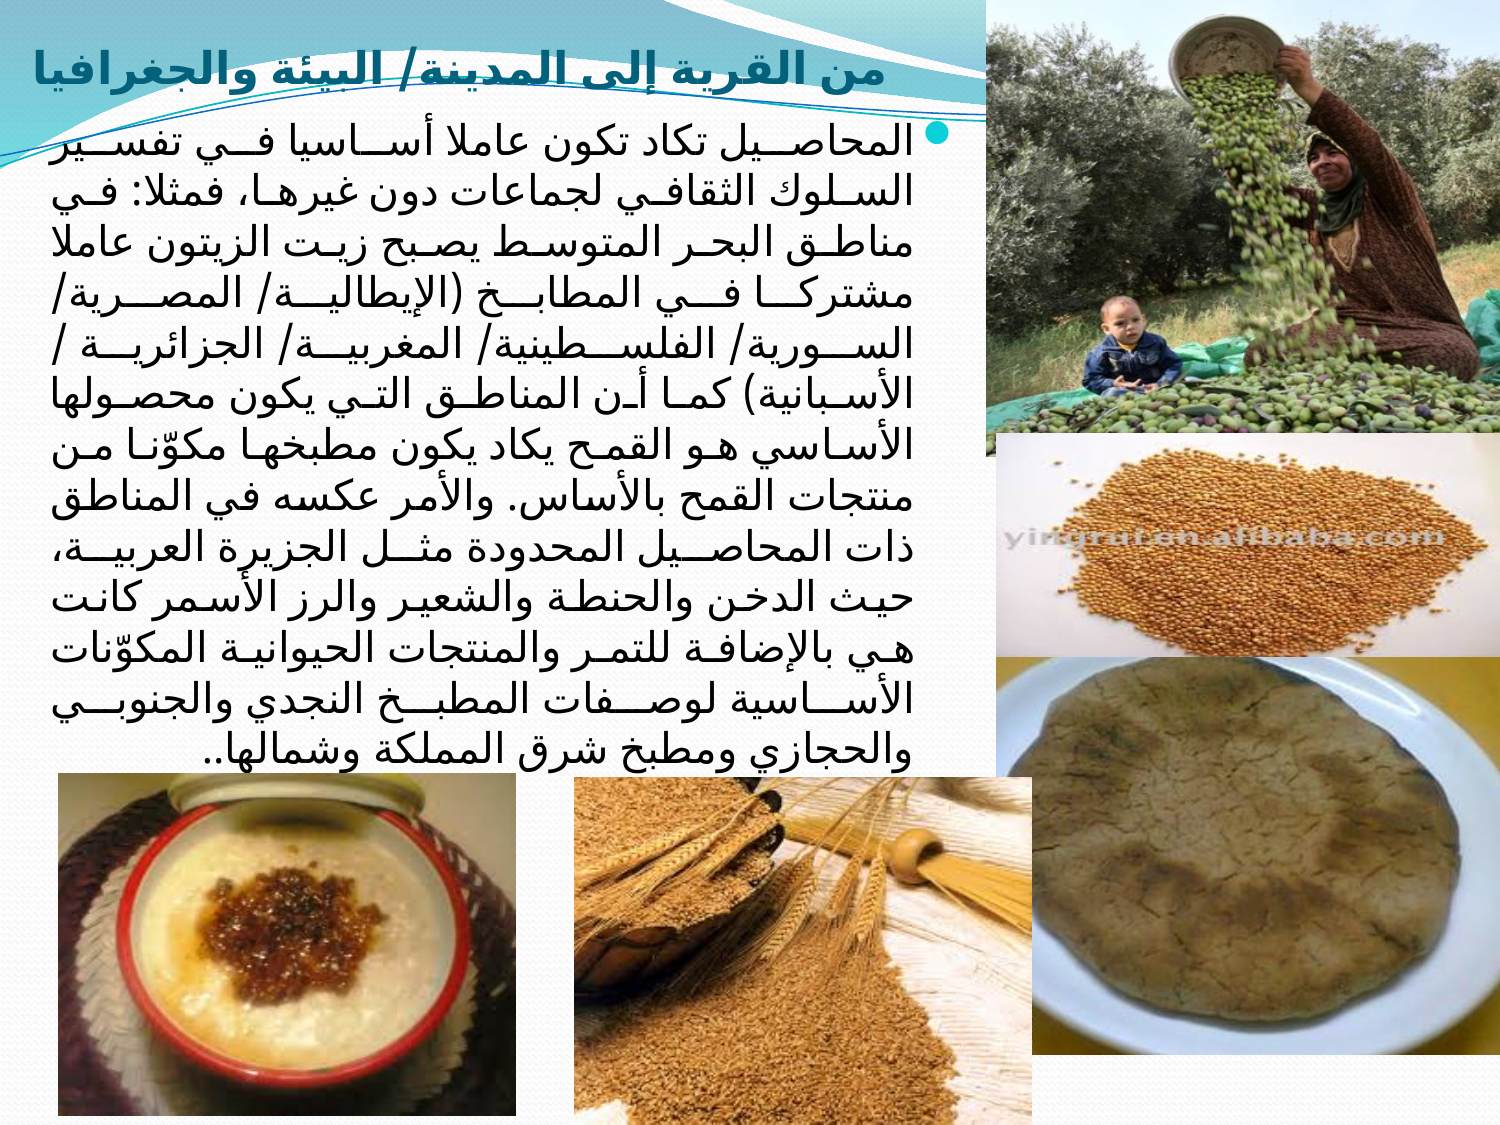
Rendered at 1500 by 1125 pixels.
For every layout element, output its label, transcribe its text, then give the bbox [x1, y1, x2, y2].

picture [985, 0, 1500, 657]
picture [58, 773, 516, 1116]
picture [573, 666, 1500, 1125]
list المحاصيل تكاد تكون عاملا أساسيا في تفسير السلوك الثقافي لجماعات دون غيرها، فمثلا: في مناطق البحر المتوسط يصبح زيت الزيتون عاملا مشتركا في المطابخ (الإيطالية/ المصرية/ السورية/ الفلسطينية/ المغربية/ الجزائرية / الأسبانية) كما أن المناطق التي يكون محصولها الأساسي هو القمح يكاد يكون مطبخها مكوّنا من منتجات القمح بالأساس. والأمر عكسه في المناطق ذات المحاصيل المحدودة مثل الجزيرة العربية، حيث الدخن والحنطة والشعير والرز الأسمر كانت هي بالإضافة للتمر والمنتجات الحيوانية المكوّنات الأساسية لوصفات المطبخ النجدي والجنوبي والحجازي ومطبخ شرق المملكة وشمالها.. [35, 105, 968, 809]
title من القرية إلى المدينة/ البيئة والجغرافيا [0, 0, 922, 94]
